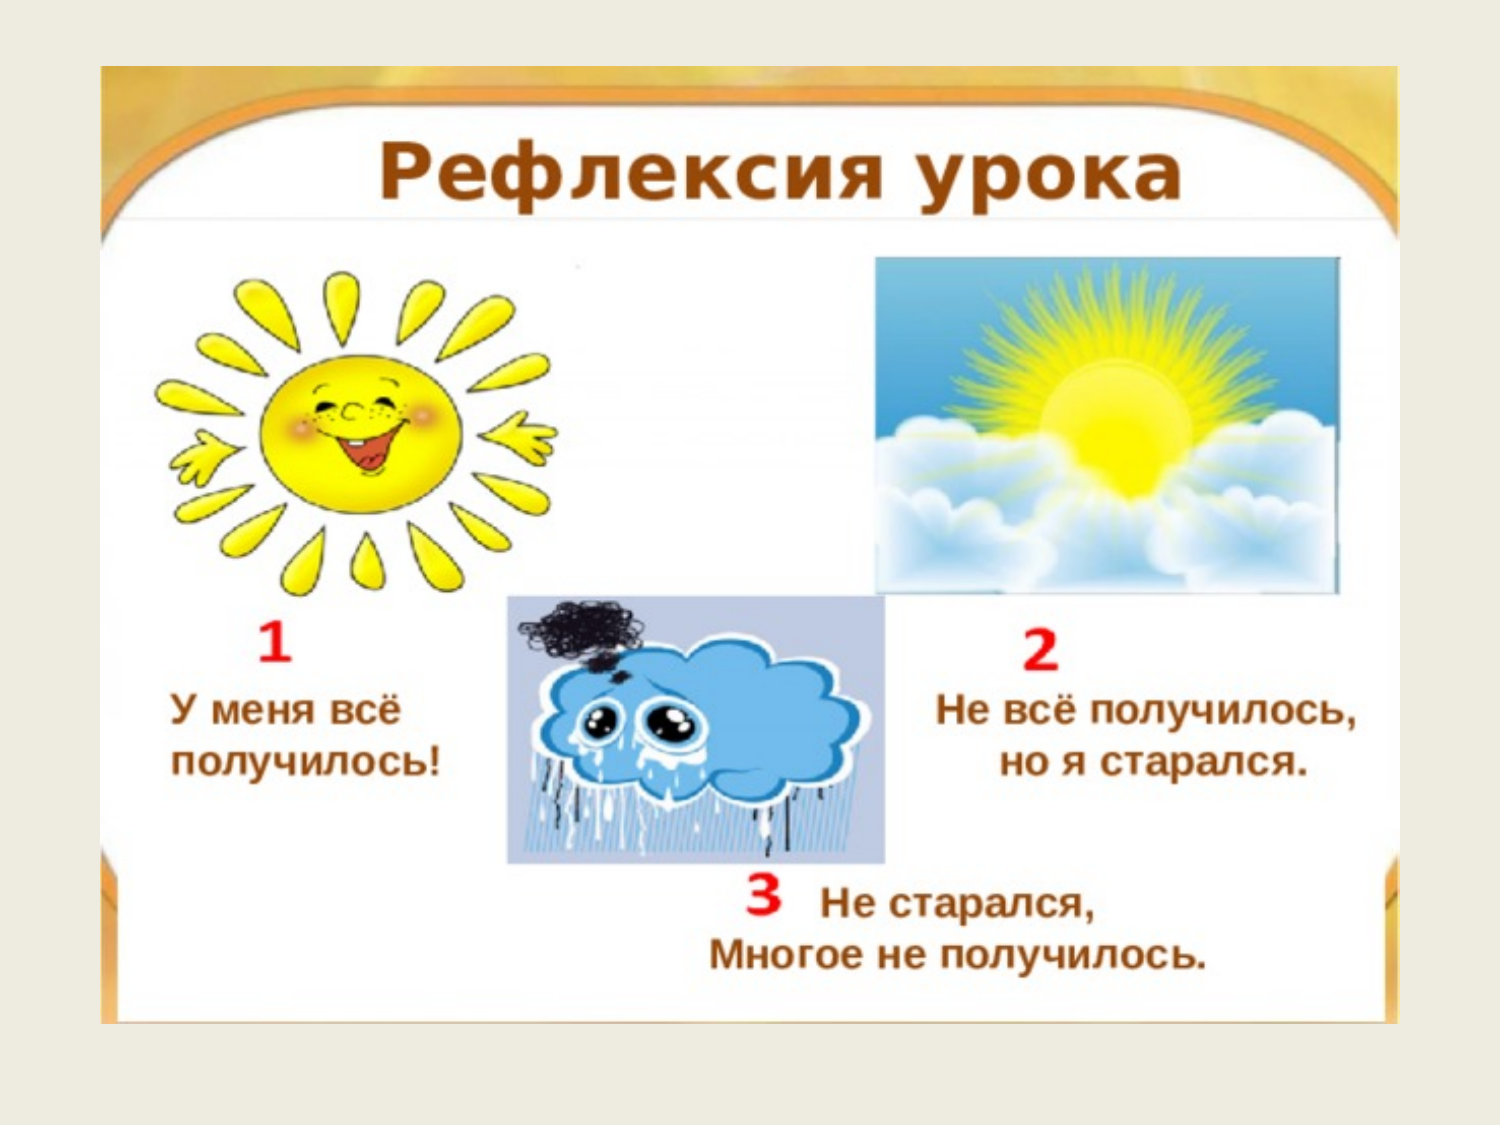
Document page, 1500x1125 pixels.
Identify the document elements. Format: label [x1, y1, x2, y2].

picture [100, 66, 1400, 1024]
